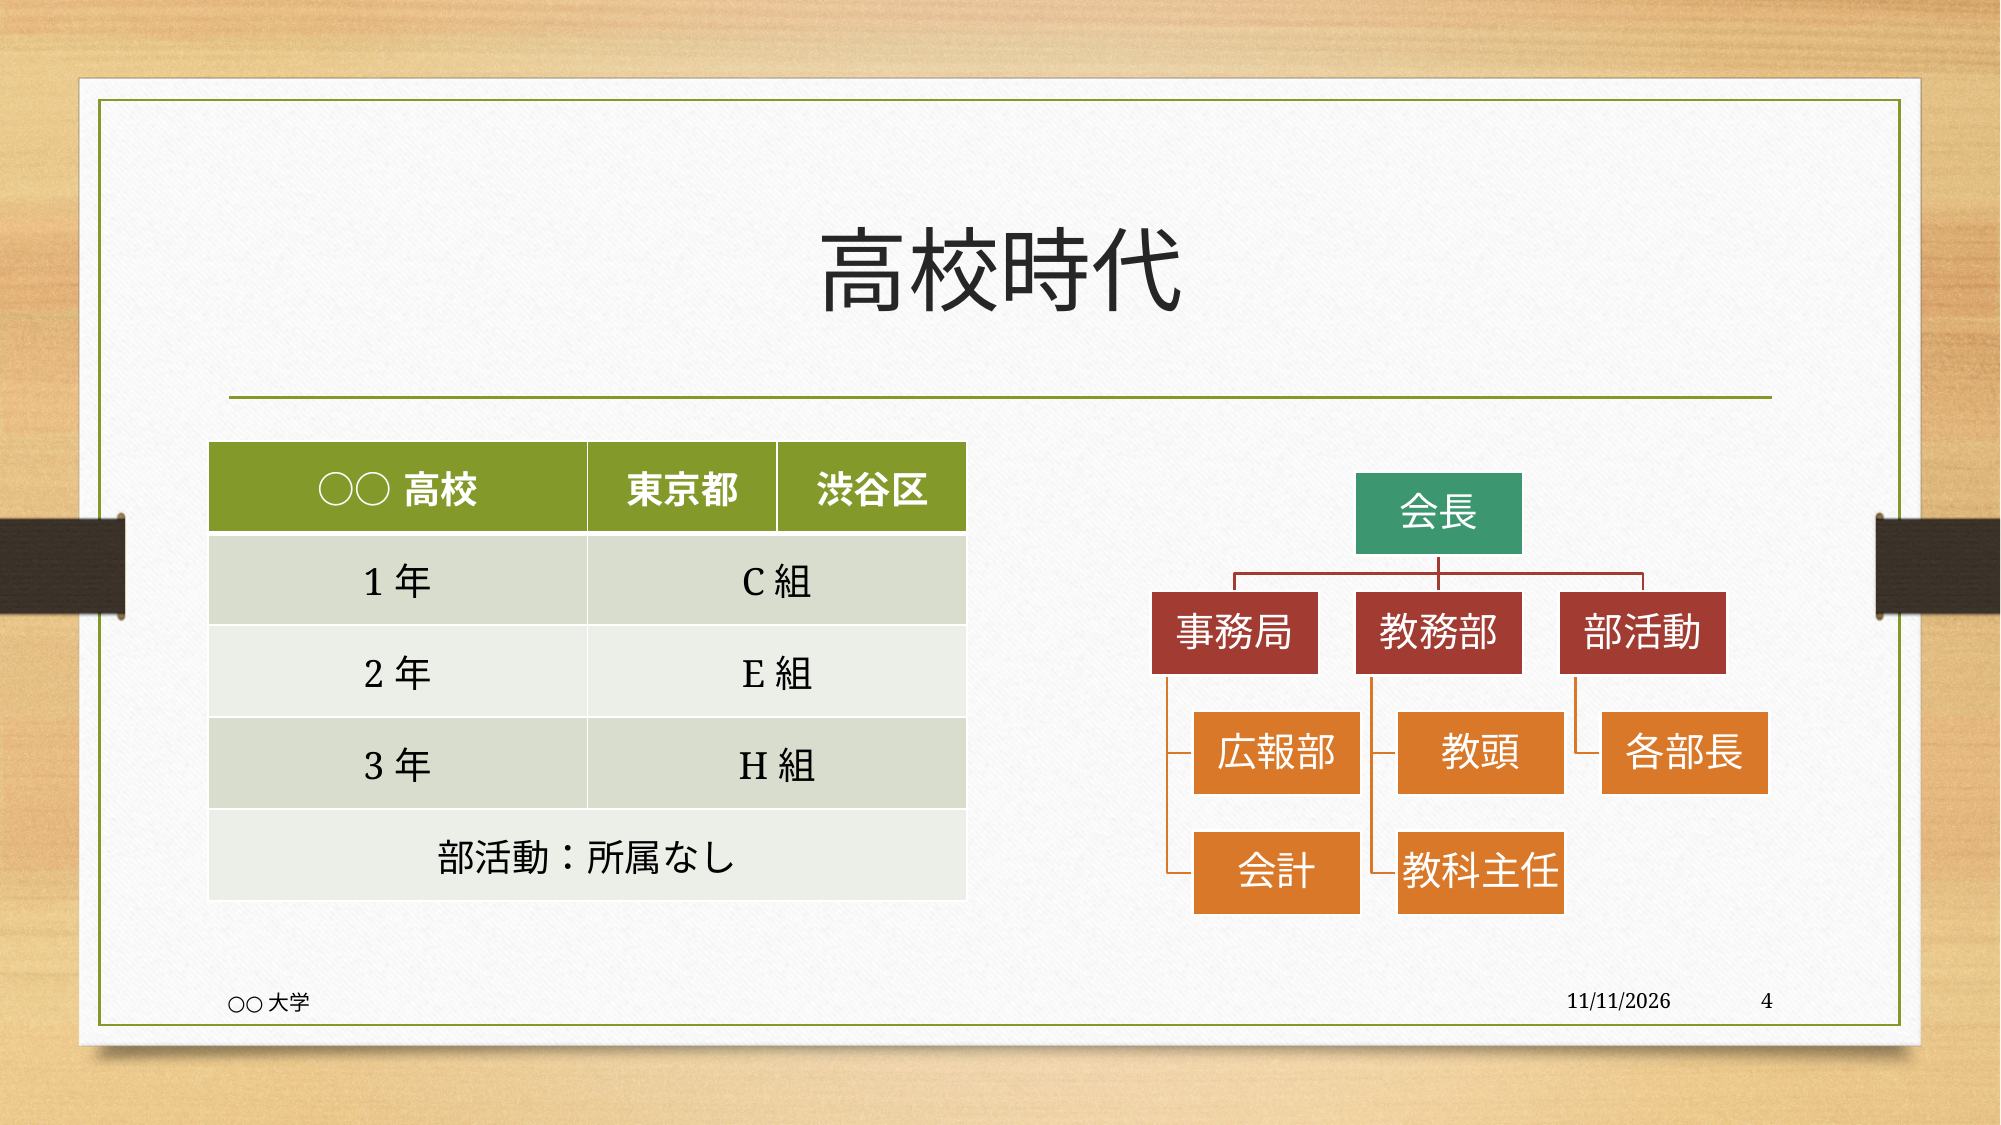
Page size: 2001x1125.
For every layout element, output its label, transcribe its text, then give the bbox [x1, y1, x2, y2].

table_cell 3年 [209, 718, 587, 808]
picture [0, 0, 2001, 1125]
table_cell 1年 [209, 536, 587, 624]
slide_number 4 [1698, 979, 1788, 1025]
table_cell 部活動：所属なし [209, 810, 966, 900]
table_cell H組 [588, 718, 966, 808]
table_cell C組 [588, 536, 966, 624]
table_cell E組 [588, 626, 966, 716]
footer ○○大学 [212, 979, 1411, 1025]
table_cell 2年 [209, 626, 587, 716]
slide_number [1423, 987, 1686, 1025]
table_header ○○高校 [209, 442, 587, 531]
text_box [1149, 399, 1770, 987]
title 高校時代 [212, 161, 1788, 375]
table_header 東京都 [588, 442, 776, 531]
table_header 渋谷区 [778, 442, 966, 531]
